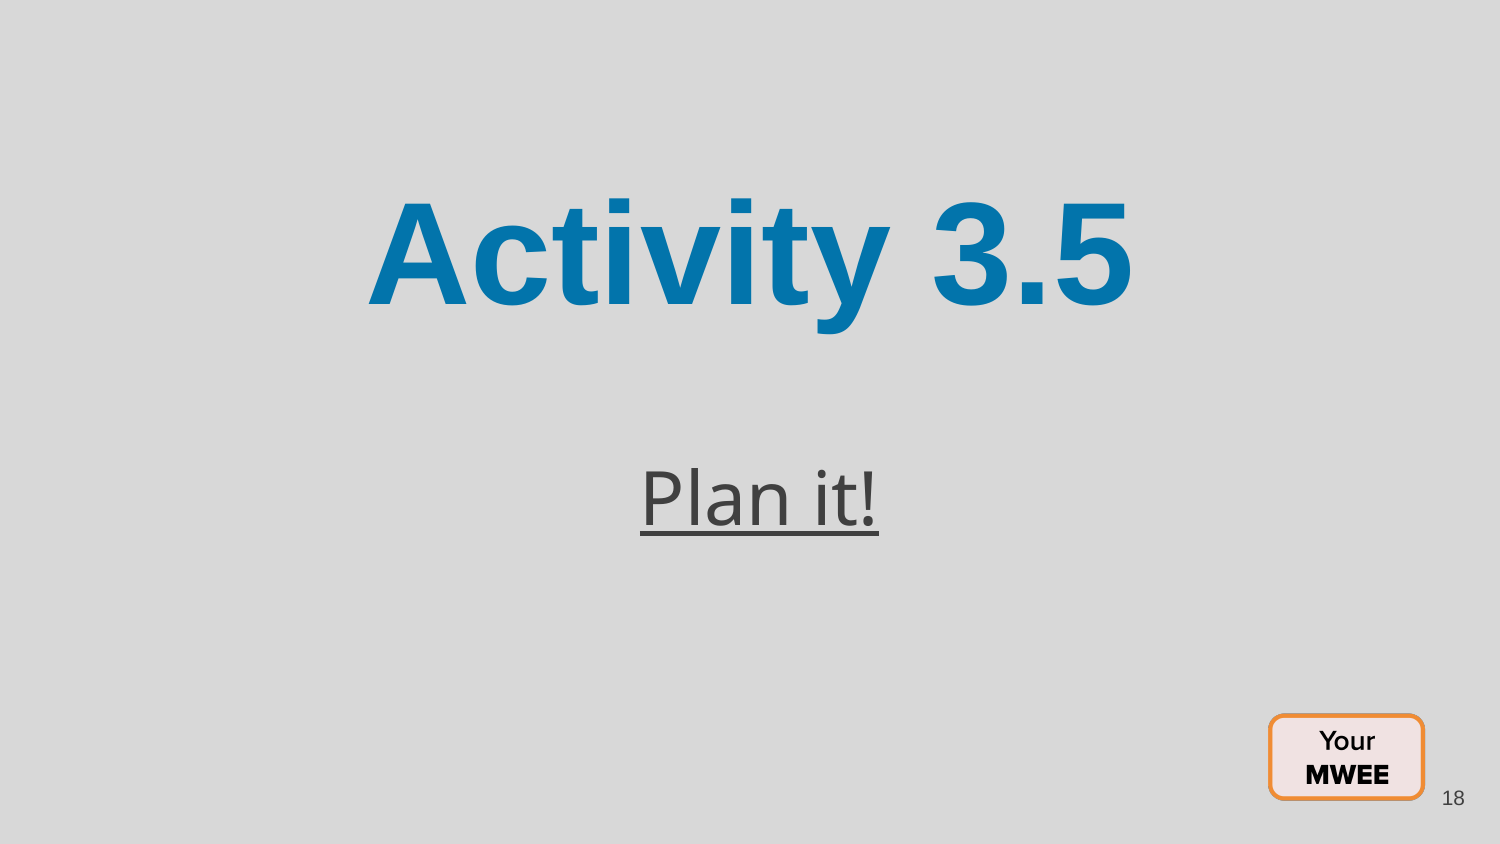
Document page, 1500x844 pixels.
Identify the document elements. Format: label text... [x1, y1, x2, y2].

picture [1262, 709, 1431, 805]
list Plan it! [51, 421, 1449, 750]
slide_number ‹#› [1389, 764, 1480, 830]
title Activity 3.5 [51, 143, 1449, 347]
